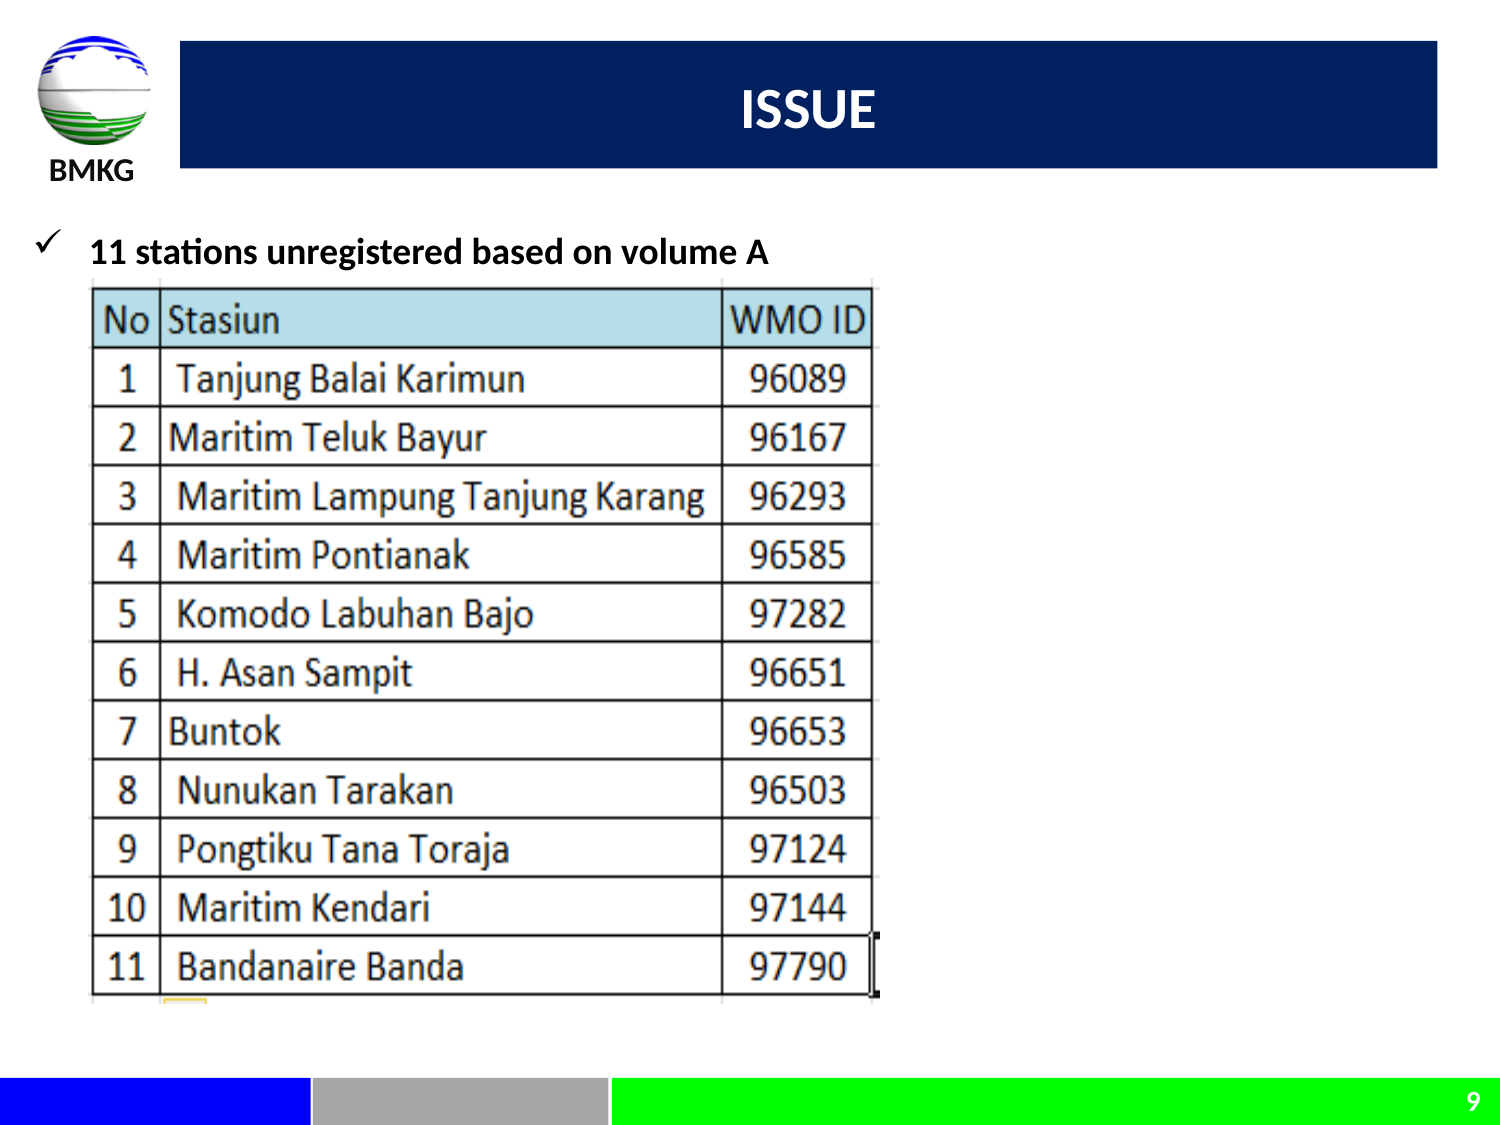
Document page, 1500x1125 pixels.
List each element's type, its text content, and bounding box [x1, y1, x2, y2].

title Issue [180, 40, 1438, 169]
picture [88, 278, 881, 1004]
text_box 11 stations unregistered based on volume A [17, 219, 1438, 953]
picture [37, 36, 151, 145]
